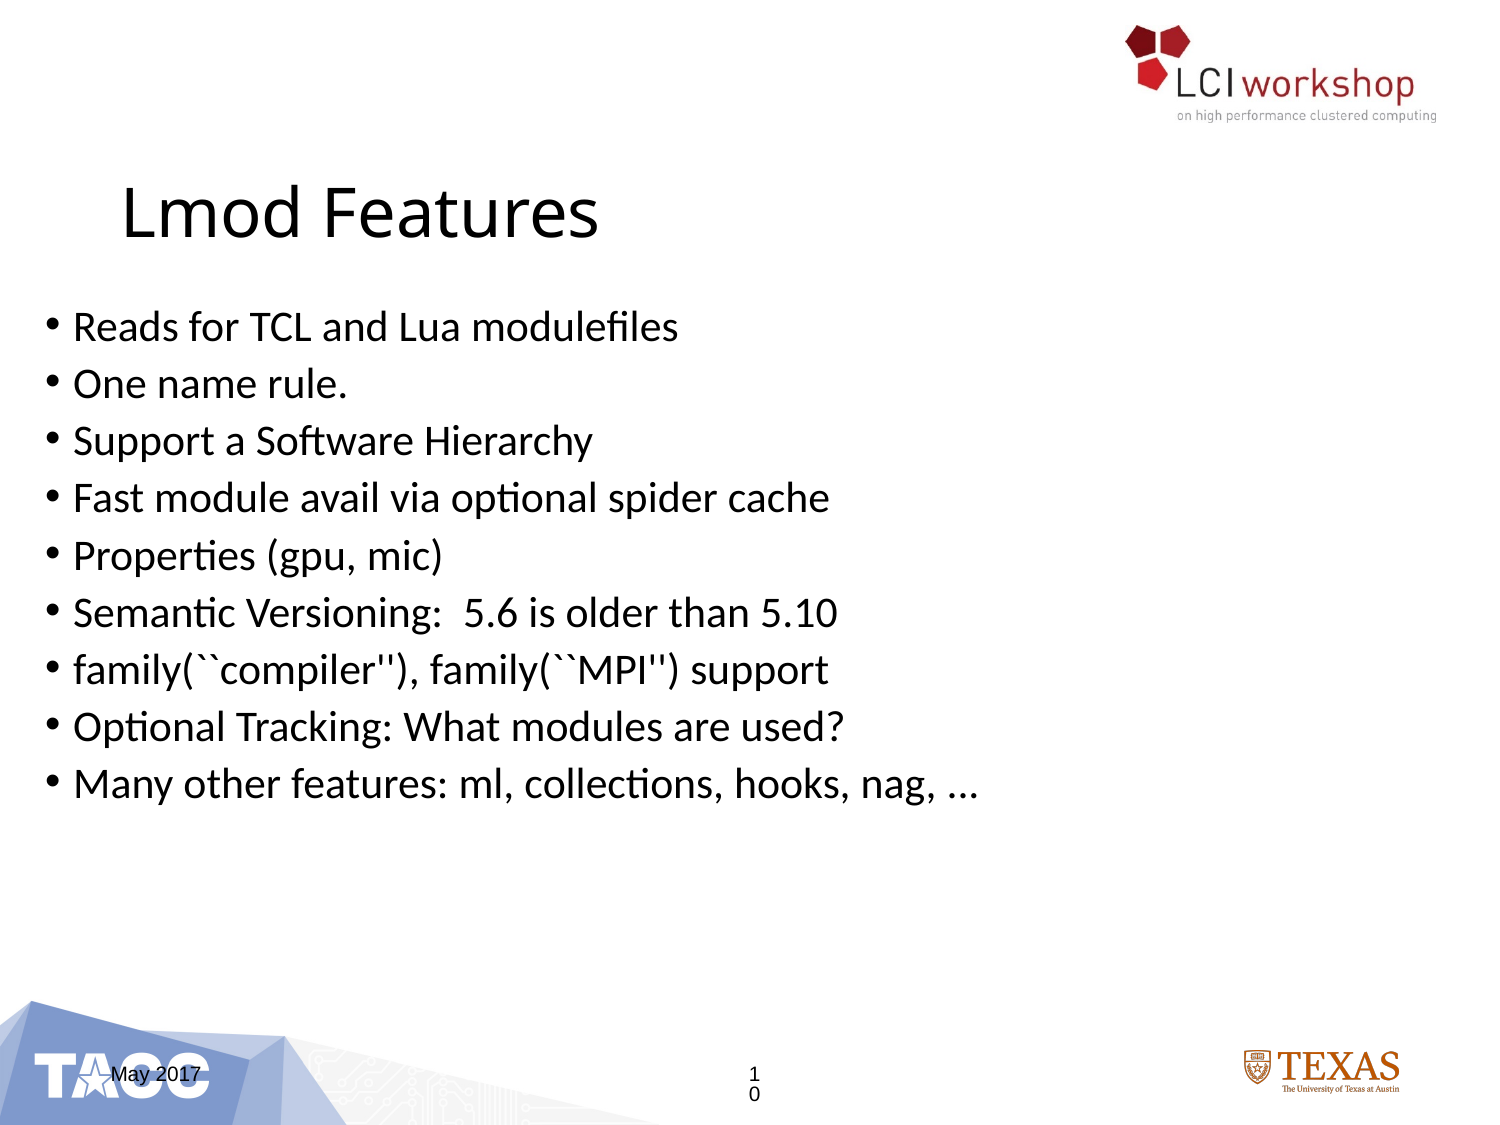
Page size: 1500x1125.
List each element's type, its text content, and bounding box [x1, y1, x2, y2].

picture [1210, 1017, 1433, 1125]
picture [1125, 25, 1436, 123]
list Reads for TCL and Lua modulefiles One name rule. Support a Software Hierarchy Fast module avail via optional spider cache Properties (gpu, mic) Semantic Versioning: 5.6 is older than 5.10 family(``compiler''), family(``MPI'') support Optional Tracking: What modules are used? Many other features: ml, collections, hooks, nag, ... [36, 299, 1463, 844]
slide_number 10 [740, 1053, 771, 1092]
text_box May 2017 [103, 1052, 441, 1093]
picture [0, 999, 659, 1125]
title Lmod Features [111, 159, 1426, 272]
